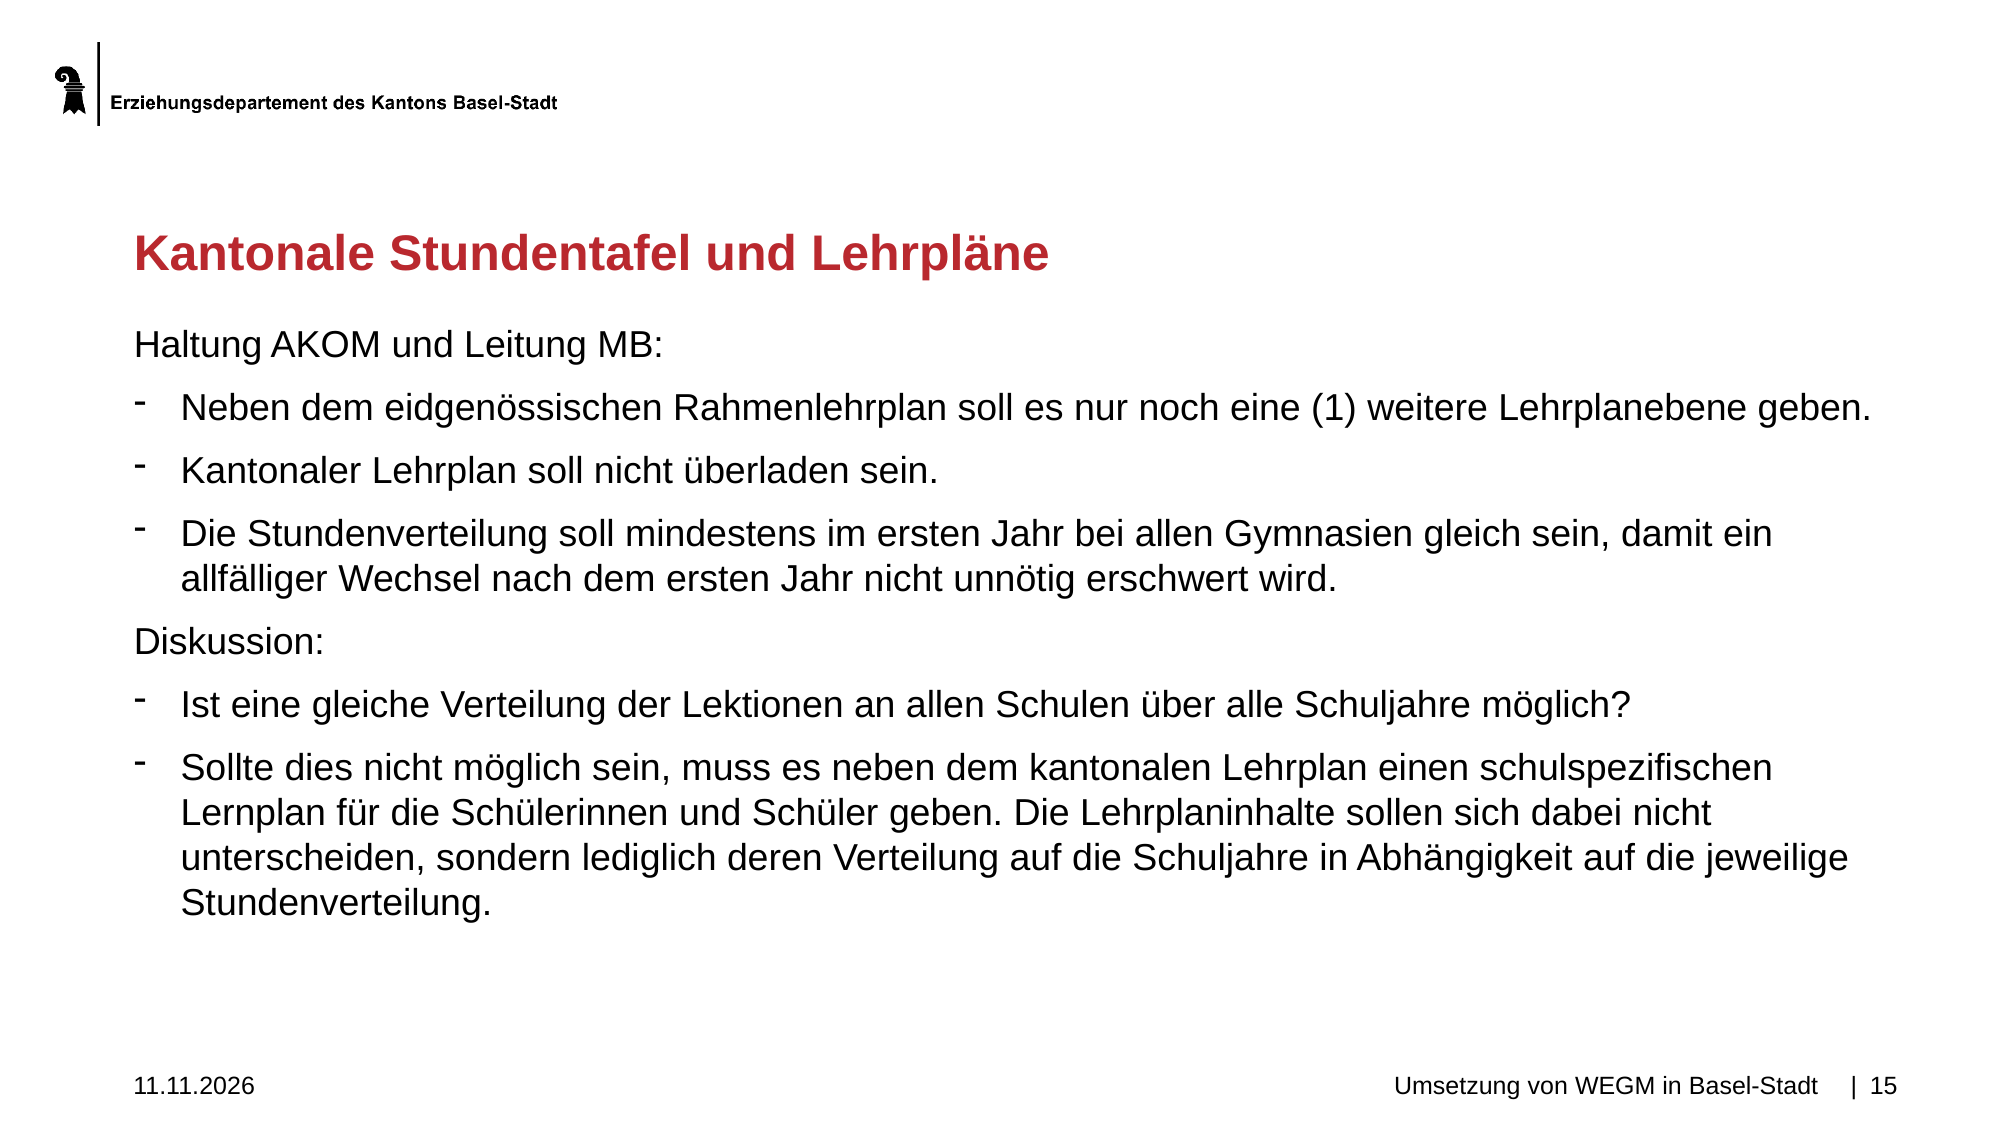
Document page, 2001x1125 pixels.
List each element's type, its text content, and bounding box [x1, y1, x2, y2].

title Kantonale Stundentafel und Lehrpläne [133, 219, 1914, 281]
slide_number | 15 [1850, 1064, 2000, 1125]
footer Umsetzung von WEGM in Basel-Stadt [598, 1064, 1820, 1125]
picture [54, 42, 557, 126]
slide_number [133, 1064, 567, 1125]
list Haltung AKOM und Leitung MB: Neben dem eidgenössischen Rahmenlehrplan soll es nur noch eine (1) weitere Lehrplanebene geben. Kantonaler Lehrplan soll nicht überladen sein. Die Stundenverteilung soll mindestens im ersten Jahr bei allen Gymnasien gleich sein, damit ein allfälliger Wechsel nach dem ersten Jahr nicht unnötig erschwert wird. Diskussion: Ist eine gleiche Verteilung der Lektionen an allen Schulen über alle Schuljahre möglich? Sollte dies nicht möglich sein, muss es neben dem kantonalen Lehrplan einen schulspezifischen Lernplan für die Schülerinnen und Schüler geben. Die Lehrplaninhalte sollen sich dabei nicht unterscheiden, sondern lediglich deren Verteilung auf die Schuljahre in Abhängigkeit auf die jeweilige Stundenverteilung. [133, 320, 1914, 1018]
